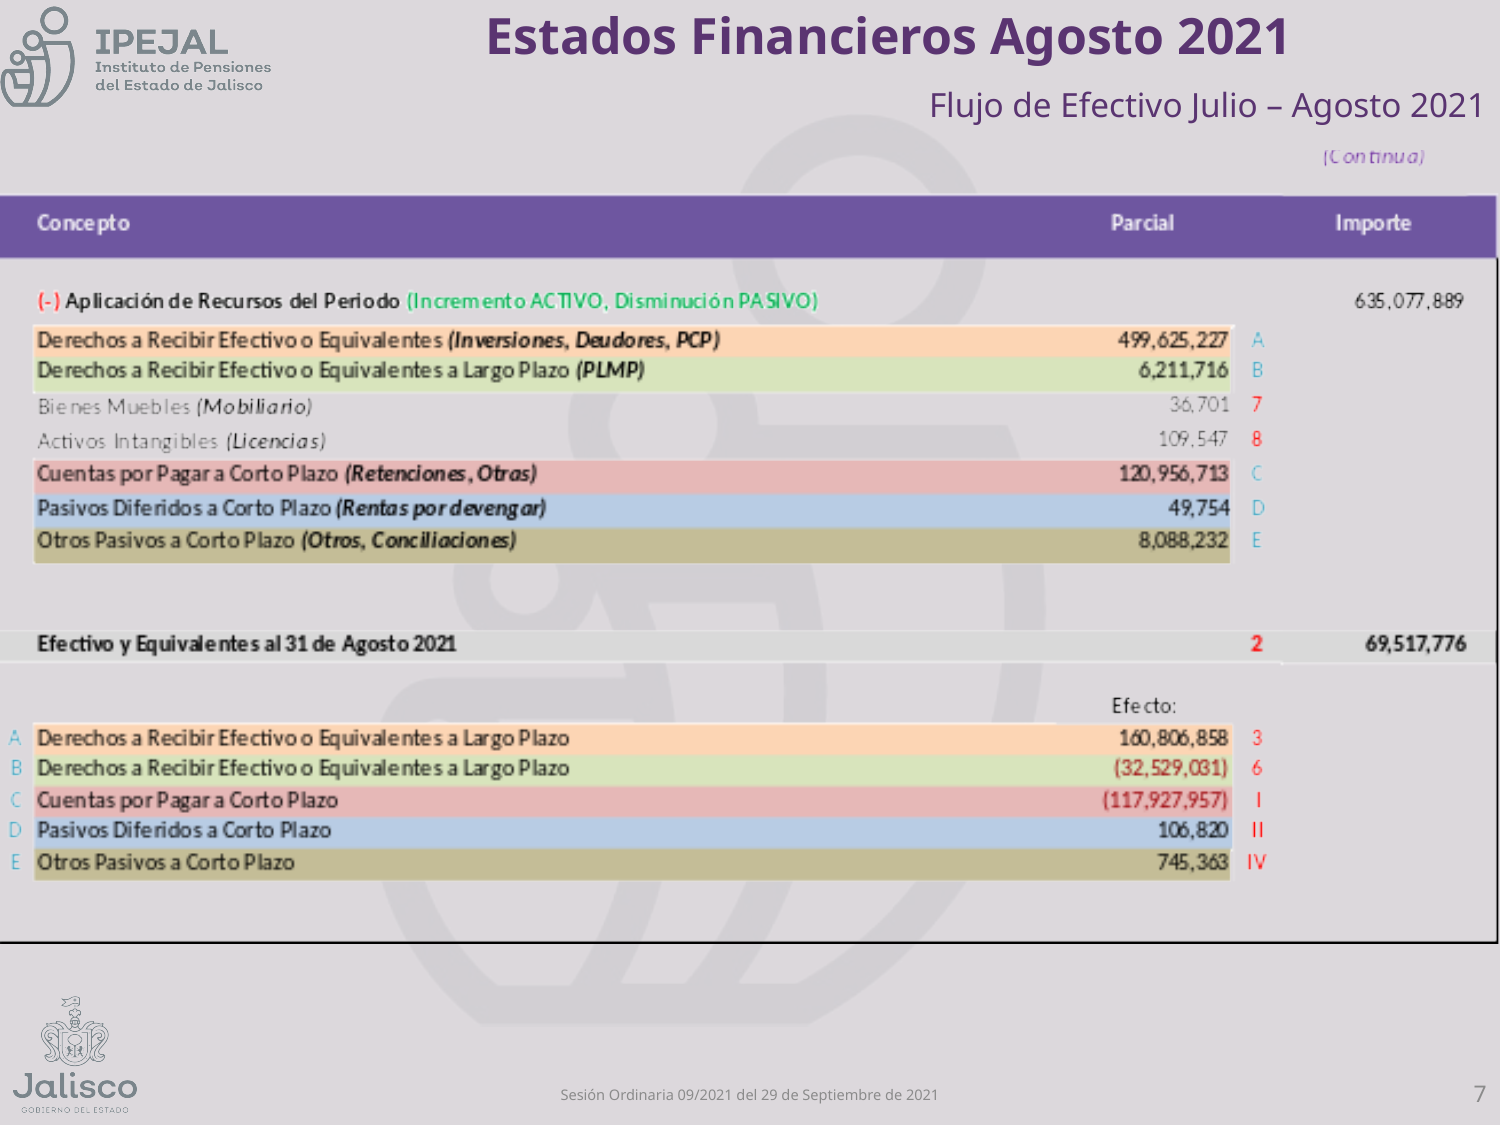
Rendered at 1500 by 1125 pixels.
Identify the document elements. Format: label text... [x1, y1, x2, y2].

picture [0, 6, 271, 107]
picture [0, 988, 166, 1125]
footer Sesión Ordinaria 09/2021 del 29 de Septiembre de 2021 [472, 1065, 1028, 1125]
slide_number 7 [1413, 1065, 1500, 1125]
text_box Flujo de Efectivo Julio – Agosto 2021 [749, 77, 1500, 132]
picture [0, 149, 1499, 944]
text_box Estados Financieros Agosto 2021 [277, 4, 1500, 78]
